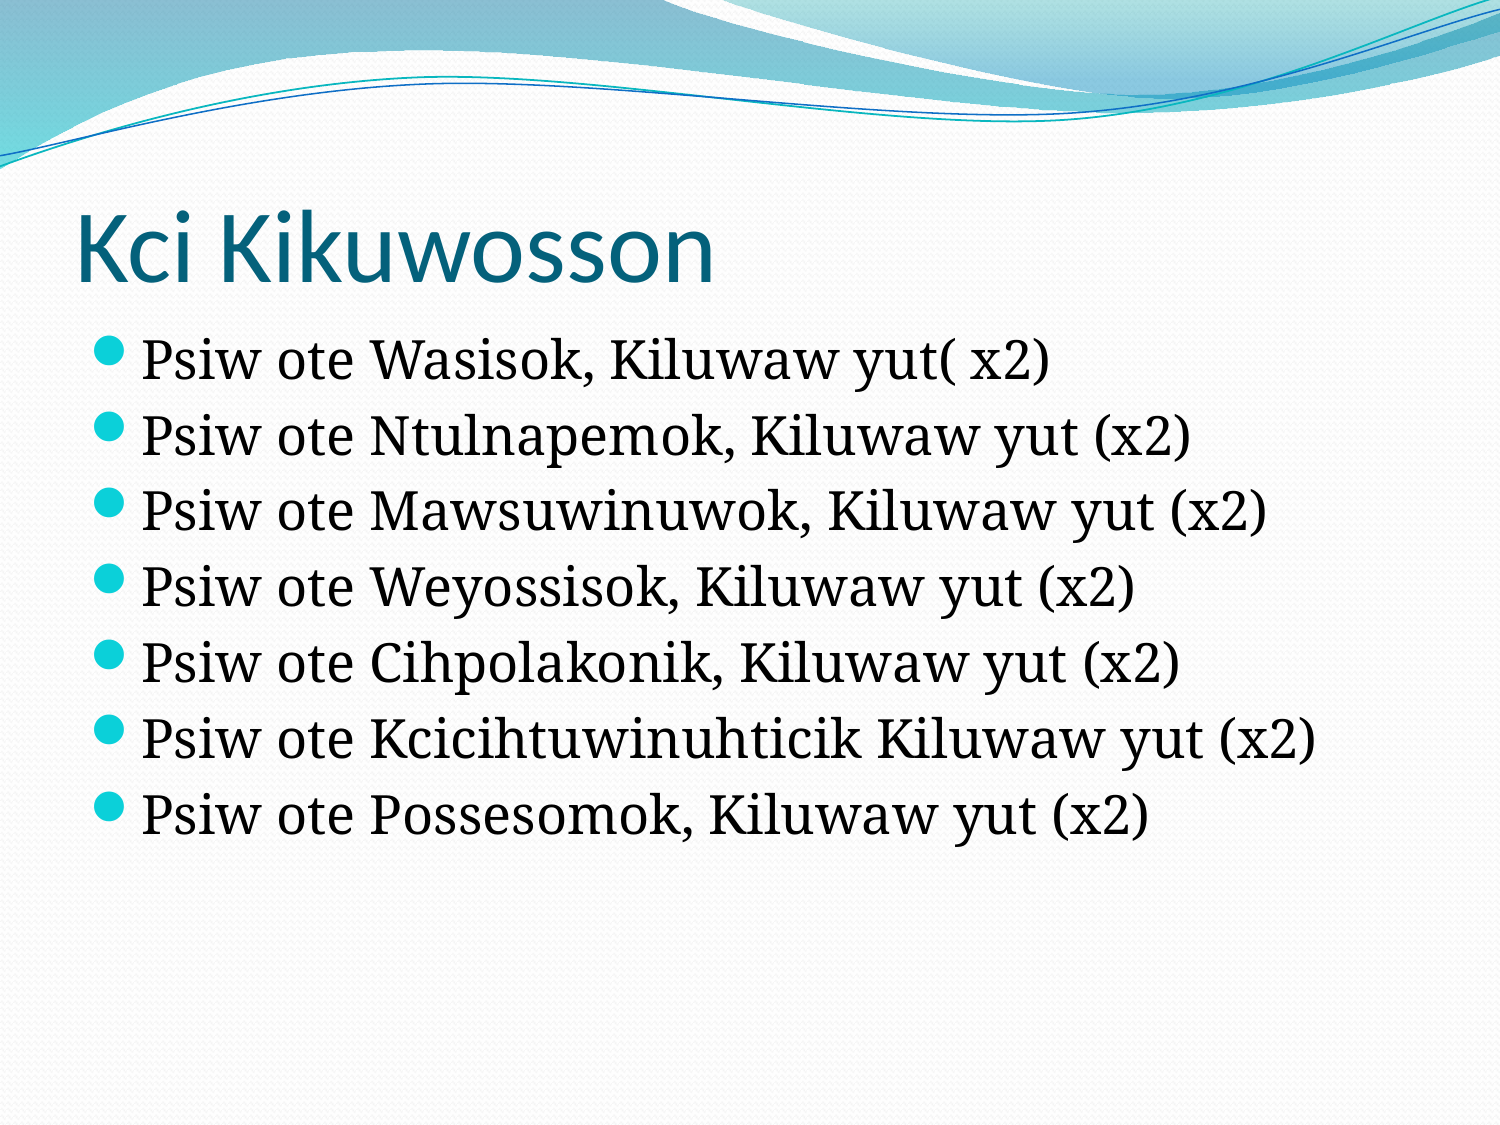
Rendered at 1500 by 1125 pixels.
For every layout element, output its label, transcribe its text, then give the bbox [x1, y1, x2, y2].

title Kci Kikuwosson [75, 115, 1425, 303]
list Psiw ote Wasisok, Kiluwaw yut( x2) Psiw ote Ntulnapemok, Kiluwaw yut (x2) Psiw ote Mawsuwinuwok, Kiluwaw yut (x2) Psiw ote Weyossisok, Kiluwaw yut (x2) Psiw ote Cihpolakonik, Kiluwaw yut (x2) Psiw ote Kcicihtuwinuhticik Kiluwaw yut (x2) Psiw ote Possesomok, Kiluwaw yut (x2) [75, 317, 1425, 1038]
